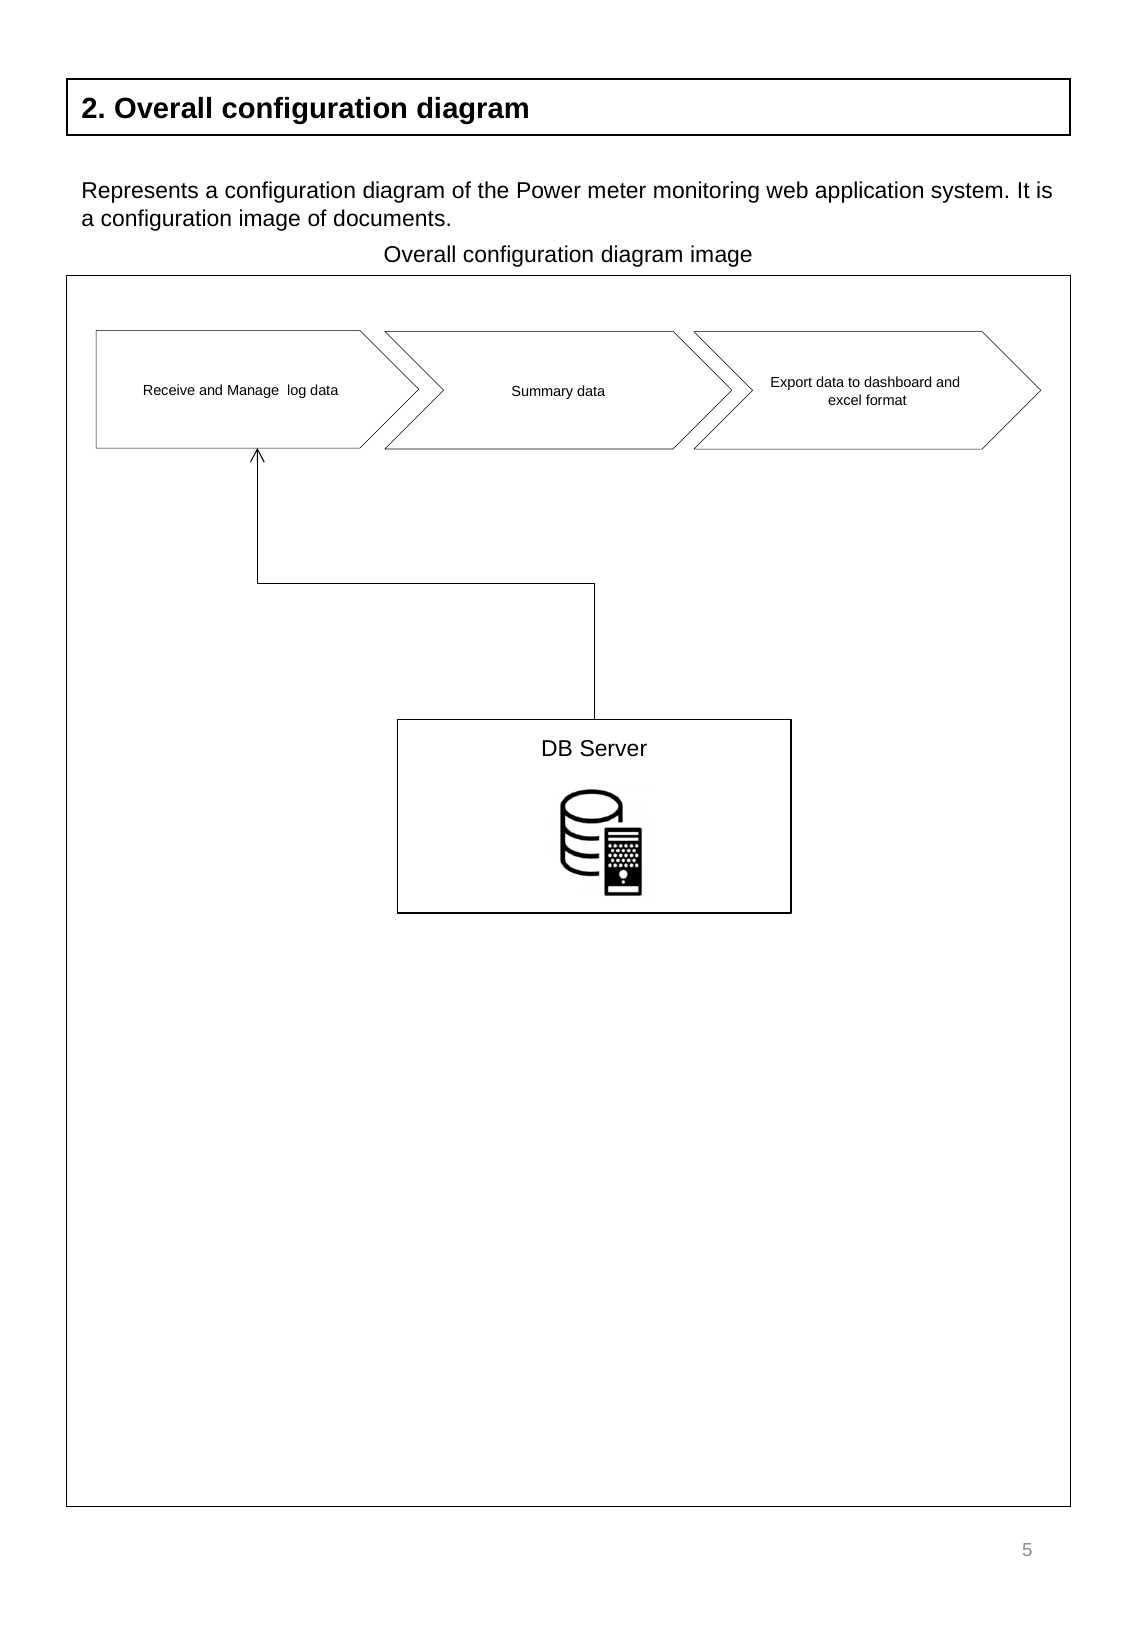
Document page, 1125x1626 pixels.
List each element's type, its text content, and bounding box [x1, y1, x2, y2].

text_box 2. Overall configuration diagram [66, 78, 1071, 136]
text_box DB Server [397, 719, 791, 913]
slide_number 5 [794, 1507, 1048, 1593]
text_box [275, 400, 547, 767]
text_box Summary data [384, 331, 732, 449]
text_box Receive and Manage log data [96, 330, 419, 449]
text_box Represents a configuration diagram of the Power meter monitoring web application system. It is a configuration image of documents. [66, 168, 1071, 232]
picture [550, 786, 651, 900]
text_box Export data to dashboard and excel format [693, 331, 1041, 450]
text_box Overall configuration diagram image [66, 232, 1071, 274]
text_box [66, 274, 1071, 1507]
